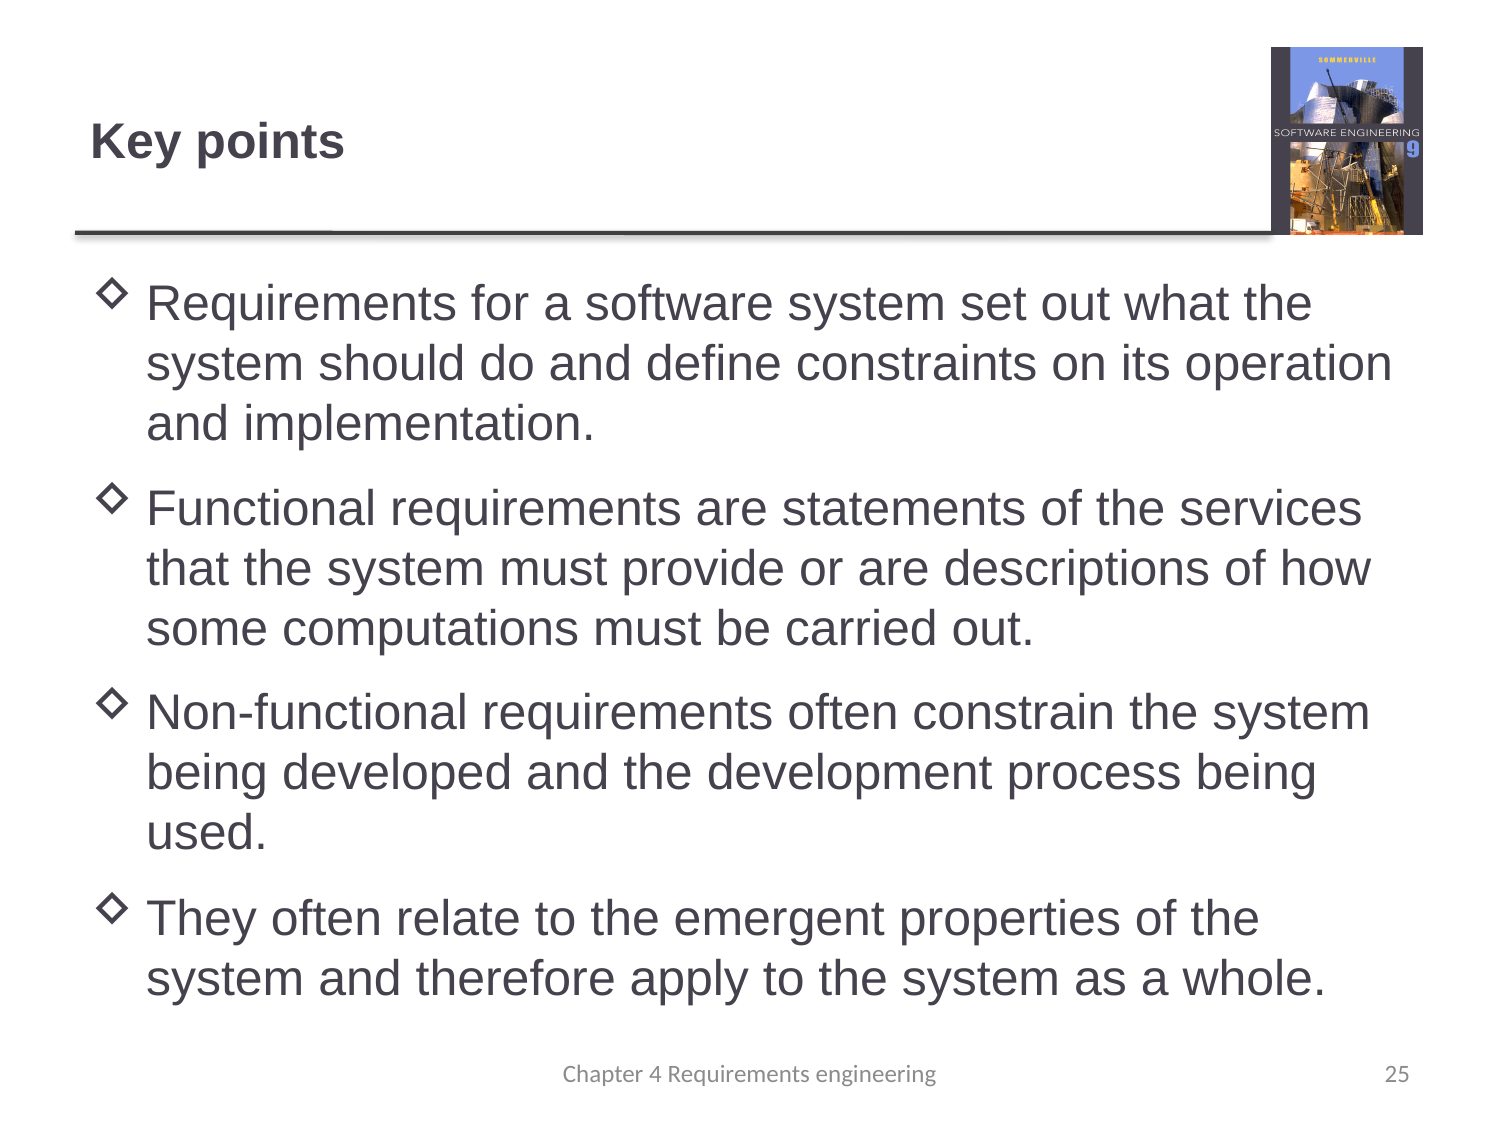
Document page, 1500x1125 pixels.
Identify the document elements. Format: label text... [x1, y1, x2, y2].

slide_number 25 [1074, 1042, 1425, 1103]
picture [1272, 47, 1423, 235]
list Requirements for a software system set out what the system should do and define constraints on its operation and implementation. Functional requirements are statements of the services that the system must provide or are descriptions of how some computations must be carried out. Non-functional requirements often constrain the system being developed and the development process being used. They often relate to the emergent properties of the system and therefore apply to the system as a whole. [75, 262, 1425, 1005]
title Key points [74, 44, 1272, 233]
footer Chapter 4 Requirements engineering [512, 1042, 988, 1103]
